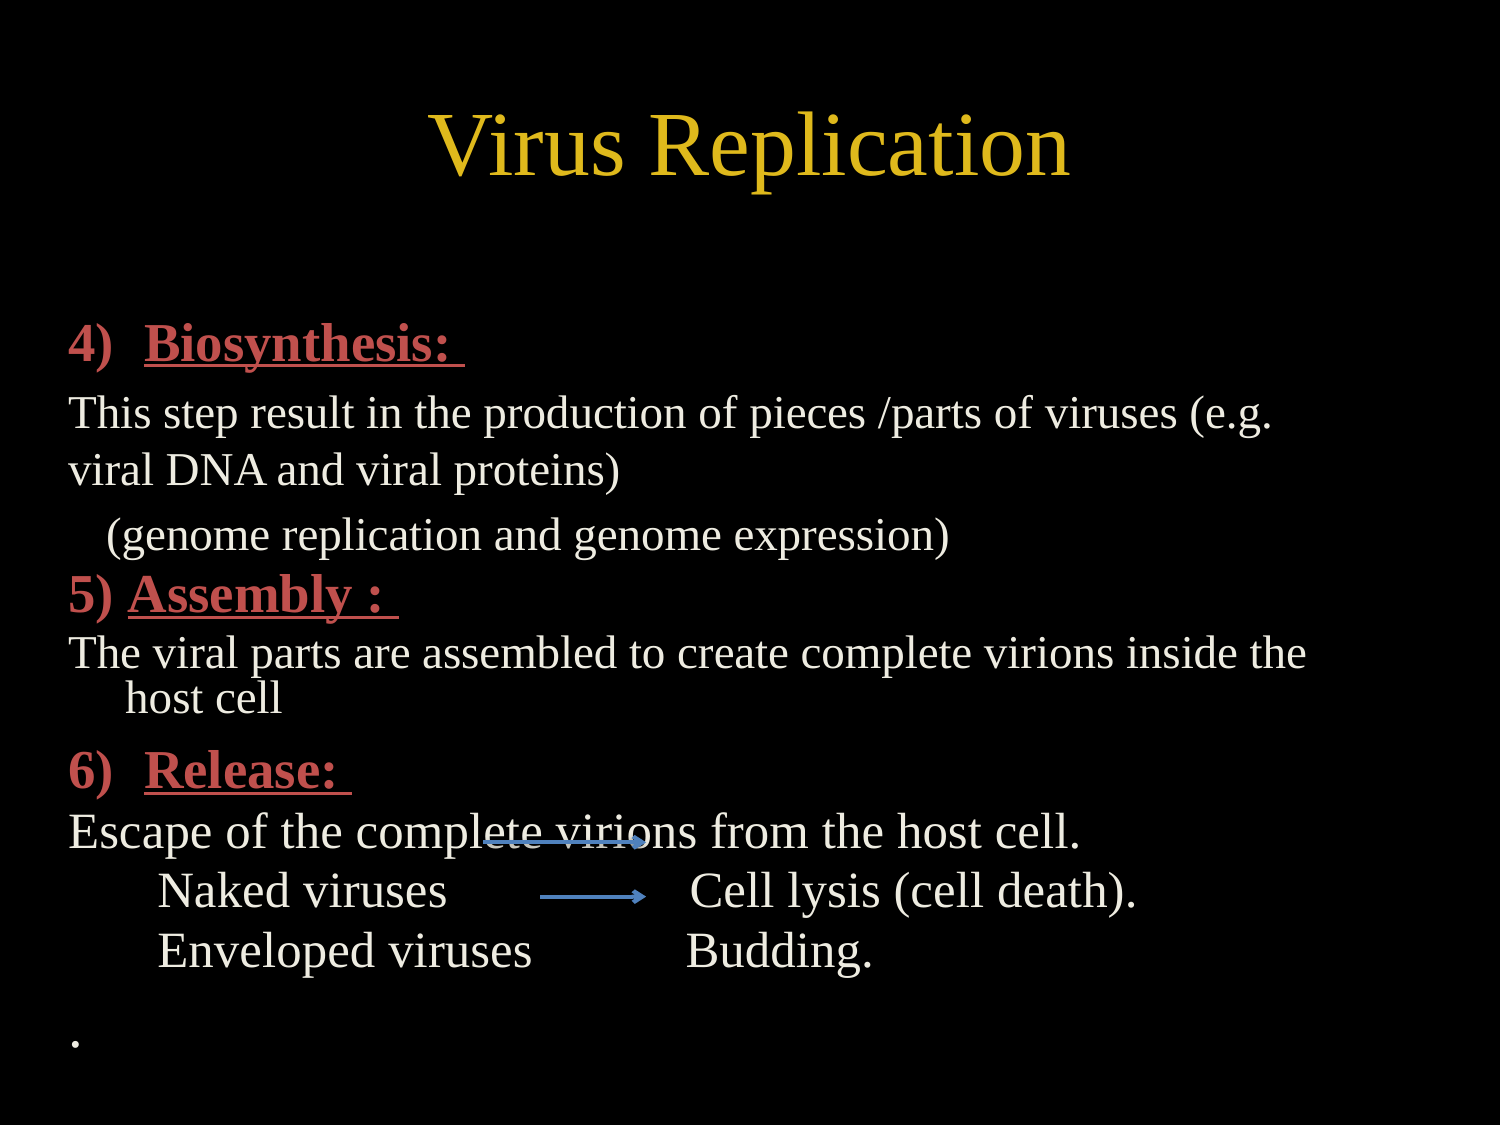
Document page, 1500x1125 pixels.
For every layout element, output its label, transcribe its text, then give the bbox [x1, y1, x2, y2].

list Biosynthesis: This step result in the production of pieces /parts of viruses (e.g. viral DNA and viral proteins) (genome replication and genome expression) 5) Assembly : The viral parts are assembled to create complete virions inside the host cell Release: Escape of the complete virions from the host cell. Naked viruses Cell lysis (cell death). Enveloped viruses Budding. . [53, 231, 1329, 1071]
title Virus Replication [75, 45, 1425, 233]
